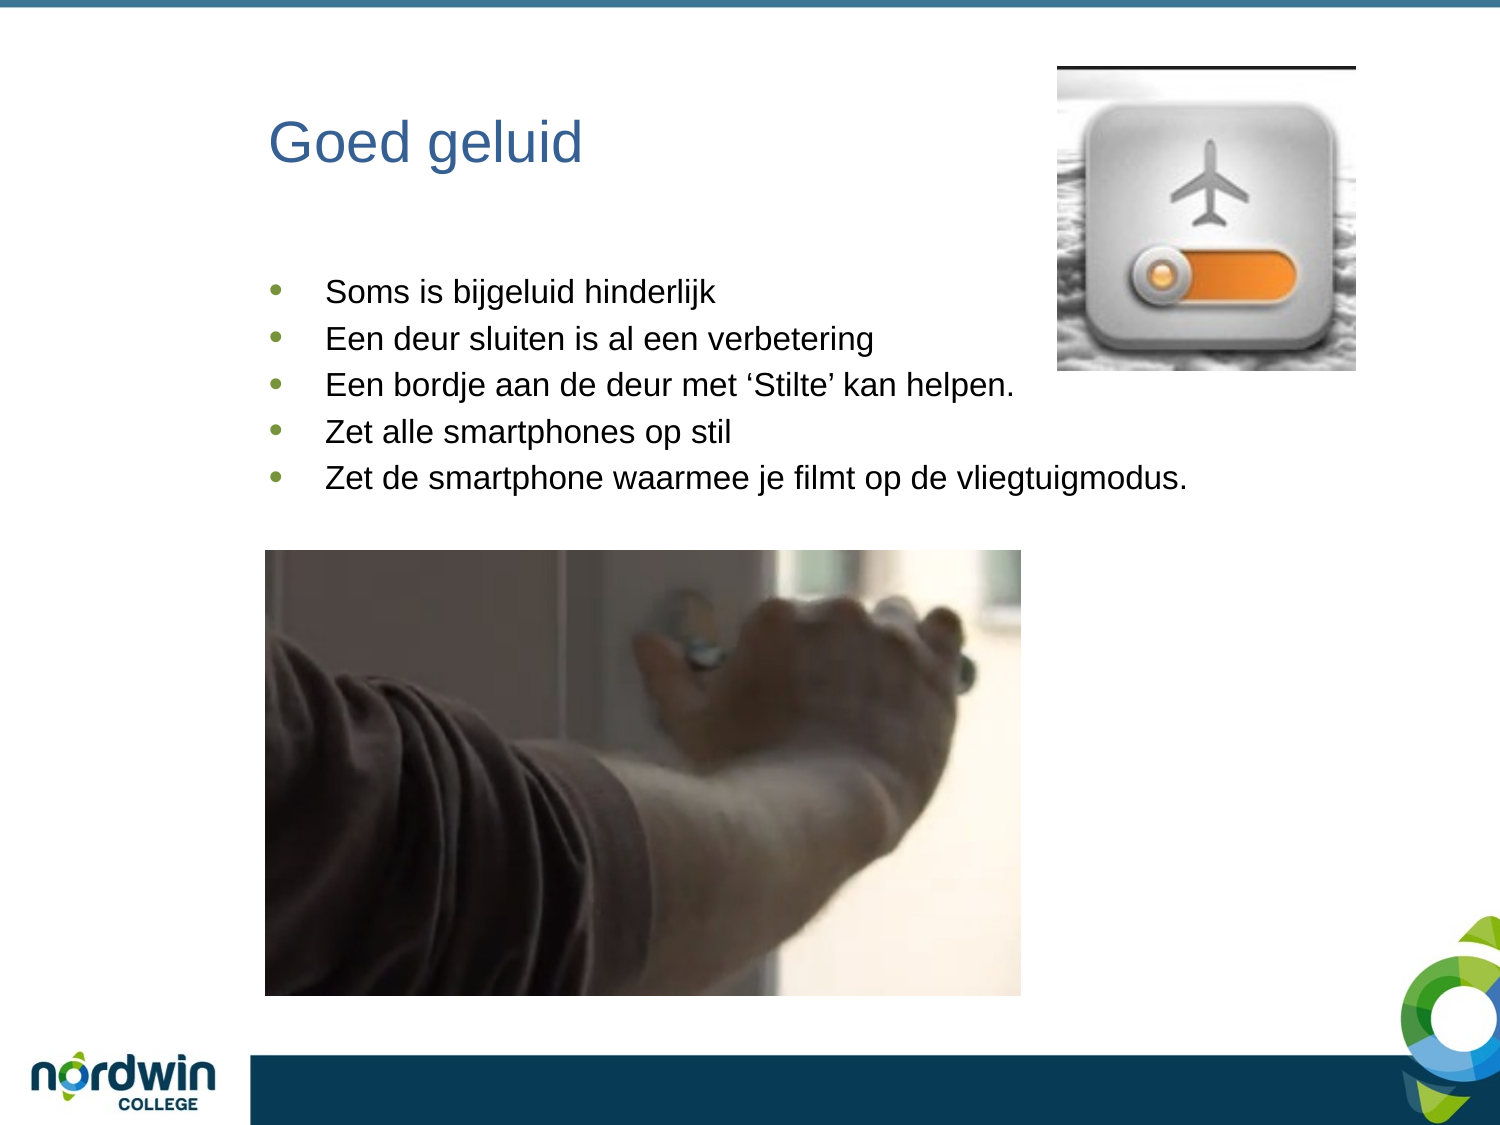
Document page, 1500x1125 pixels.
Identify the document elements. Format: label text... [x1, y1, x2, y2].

list Soms is bijgeluid hinderlijk Een deur sluiten is al een verbetering Een bordje aan de deur met ‘Stilte’ kan helpen. Zet alle smartphones op stil Zet de smartphone waarmee je filmt op de vliegtuigmodus. [253, 262, 1425, 587]
title Goed geluid [253, 45, 1433, 233]
picture [0, 0, 1500, 1125]
